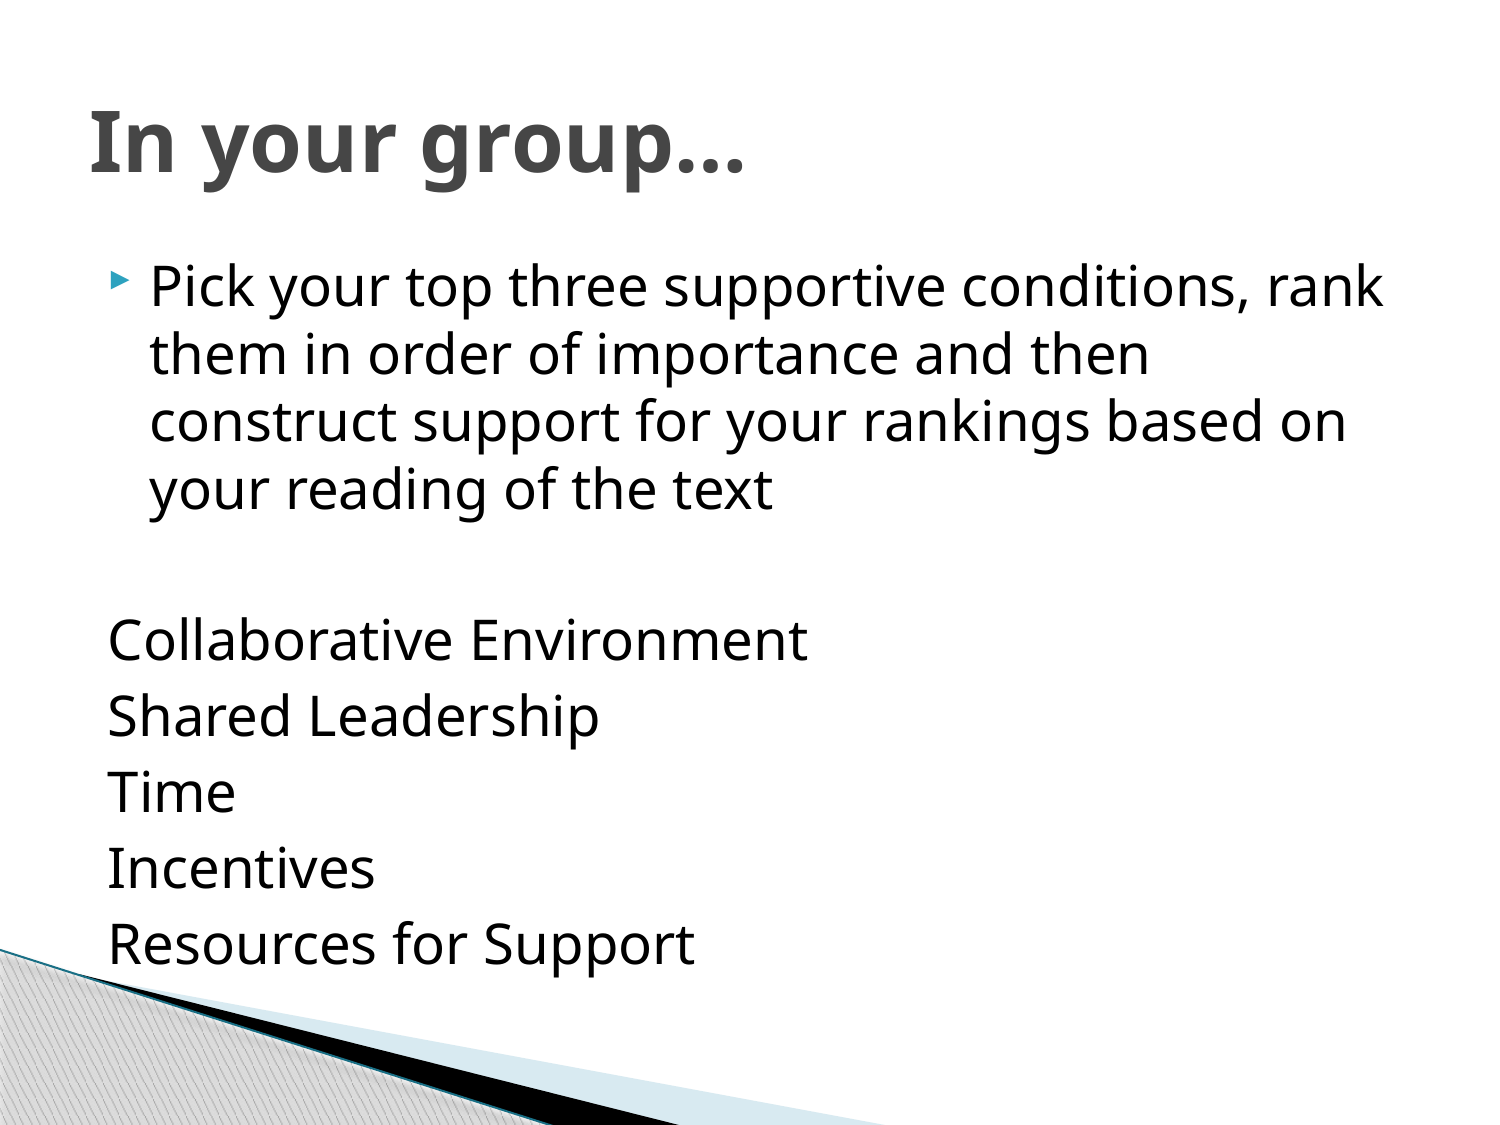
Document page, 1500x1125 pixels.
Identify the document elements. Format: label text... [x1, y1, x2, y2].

title In your group… [75, 45, 1425, 233]
list Pick your top three supportive conditions, rank them in order of importance and then construct support for your rankings based on your reading of the text Collaborative Environment Shared Leadership Time Incentives Resources for Support [75, 243, 1425, 986]
